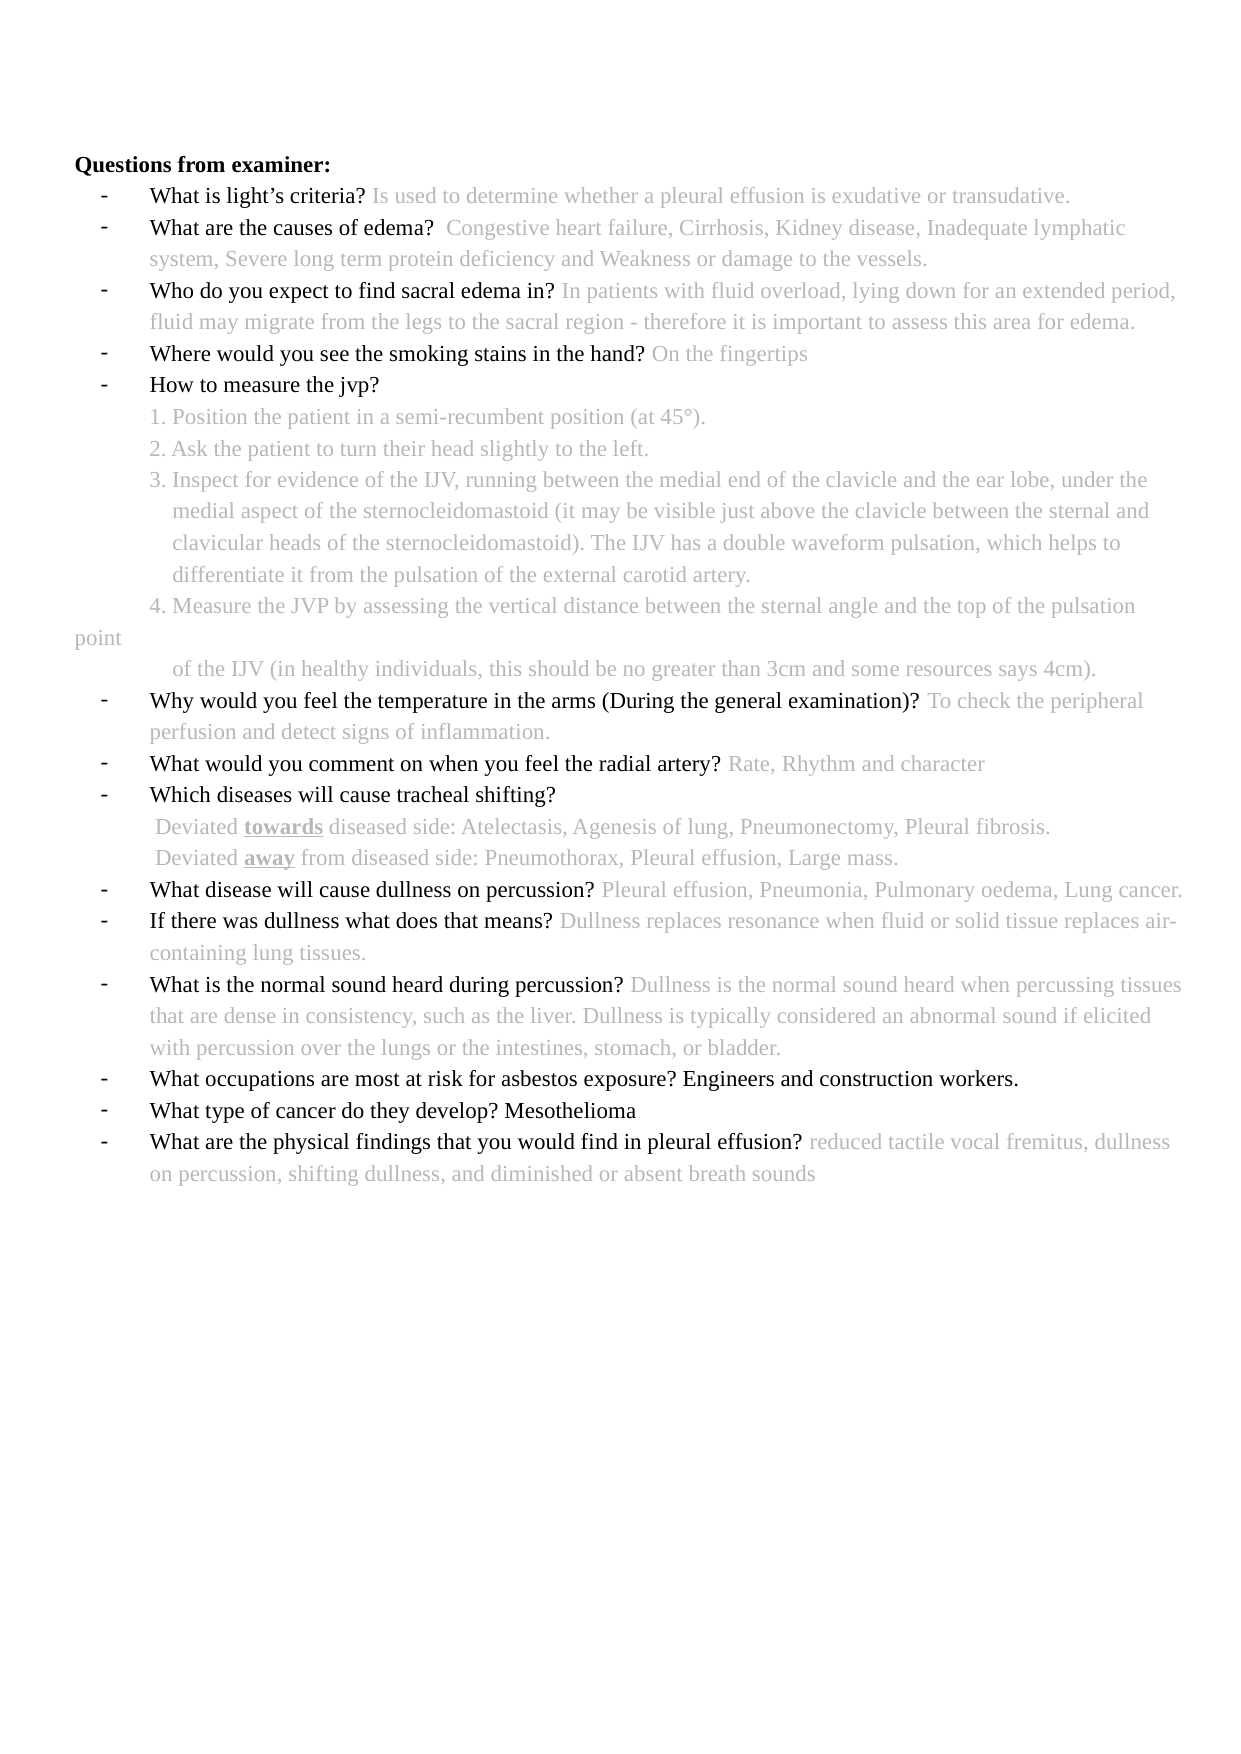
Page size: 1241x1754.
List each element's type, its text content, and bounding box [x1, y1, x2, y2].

text_box Questions from examiner: What is light’s criteria? Is used to determine whether a pleural effusion is exudative or transudative. What are the causes of edema? Congestive heart failure, Cirrhosis, Kidney disease, Inadequate lymphatic system, Severe long term protein deficiency and Weakness or damage to the vessels. Who do you expect to find sacral edema in? In patients with fluid overload, lying down for an extended period, fluid may migrate from the legs to the sacral region - therefore it is important to assess this area for edema. Where would you see the smoking stains in the hand? On the fingertips How to measure the jvp? 1. Position the patient in a semi-recumbent position (at 45°). 2. Ask the patient to turn their head slightly to the left. 3. Inspect for evidence of the IJV, running between the medial end of the clavicle and the ear lobe, under the medial aspect of the sternocleidomastoid (it may be visible just above the clavicle between the sternal and clavicular heads of the sternocleidomastoid). The IJV has a double waveform pulsation, which helps to differentiate it from the pulsation of the external carotid artery. 4. Measure the JVP by assessing the vertical distance between the sternal angle and the top of the pulsation point of the IJV (in healthy individuals, this should be no greater than 3cm and some resources says 4cm). Why would you feel the temperature in the arms (During the general examination)? To check the peripheral perfusion and detect signs of inflammation. What would you comment on when you feel the radial artery? Rate, Rhythm and character Which diseases will cause tracheal shifting? Deviated towards diseased side: Atelectasis, Agenesis of lung, Pneumonectomy, Pleural fibrosis. Deviated away from diseased side: Pneumothorax, Pleural effusion, Large mass. What disease will cause dullness on percussion? Pleural effusion, Pneumonia, Pulmonary oedema, Lung cancer. If there was dullness what does that means? Dullness replaces resonance when fluid or solid tissue replaces air-containing lung tissues. What is the normal sound heard during percussion? Dullness is the normal sound heard when percussing tissues that are dense in consistency, such as the liver. Dullness is typically considered an abnormal sound if elicited with percussion over the lungs or the intestines, stomach, or bladder. What occupations are most at risk for asbestos exposure? Engineers and construction workers. What type of cancer do they develop? Mesothelioma What are the physical findings that you would find in pleural effusion? reduced tactile vocal fremitus, dullness on percussion, shifting dullness, and diminished or absent breath sounds [59, 88, 1202, 1201]
